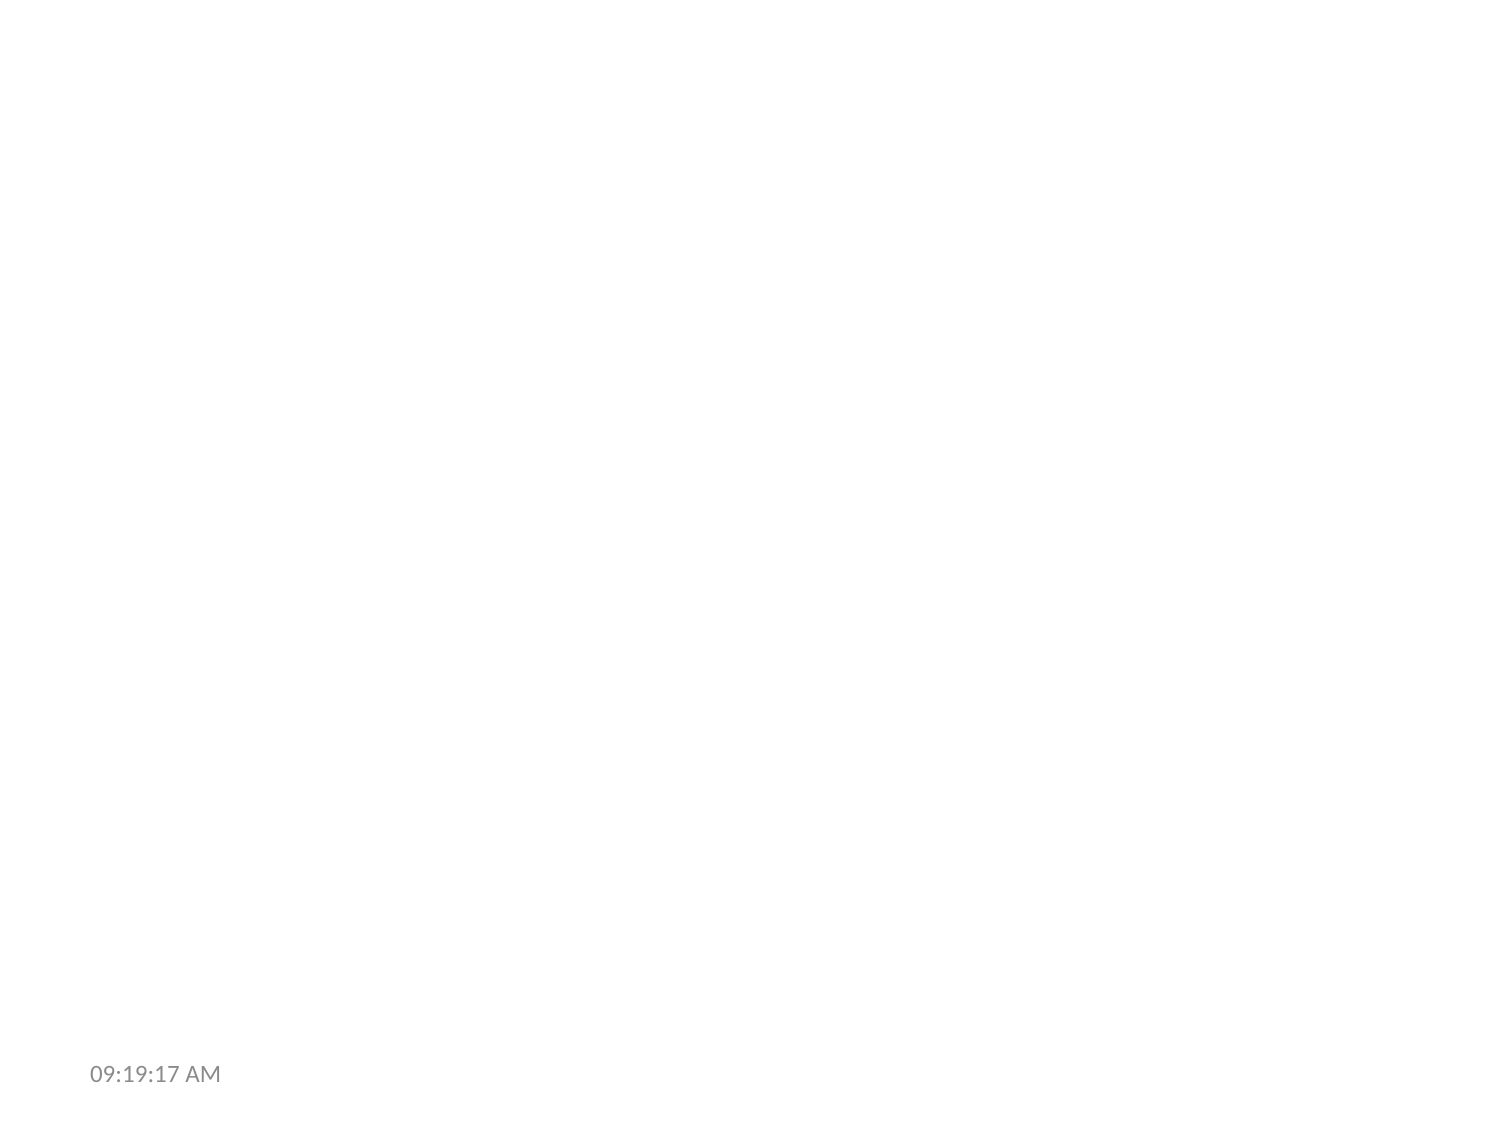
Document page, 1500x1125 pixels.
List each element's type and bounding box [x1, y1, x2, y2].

slide_number [75, 1042, 425, 1103]
